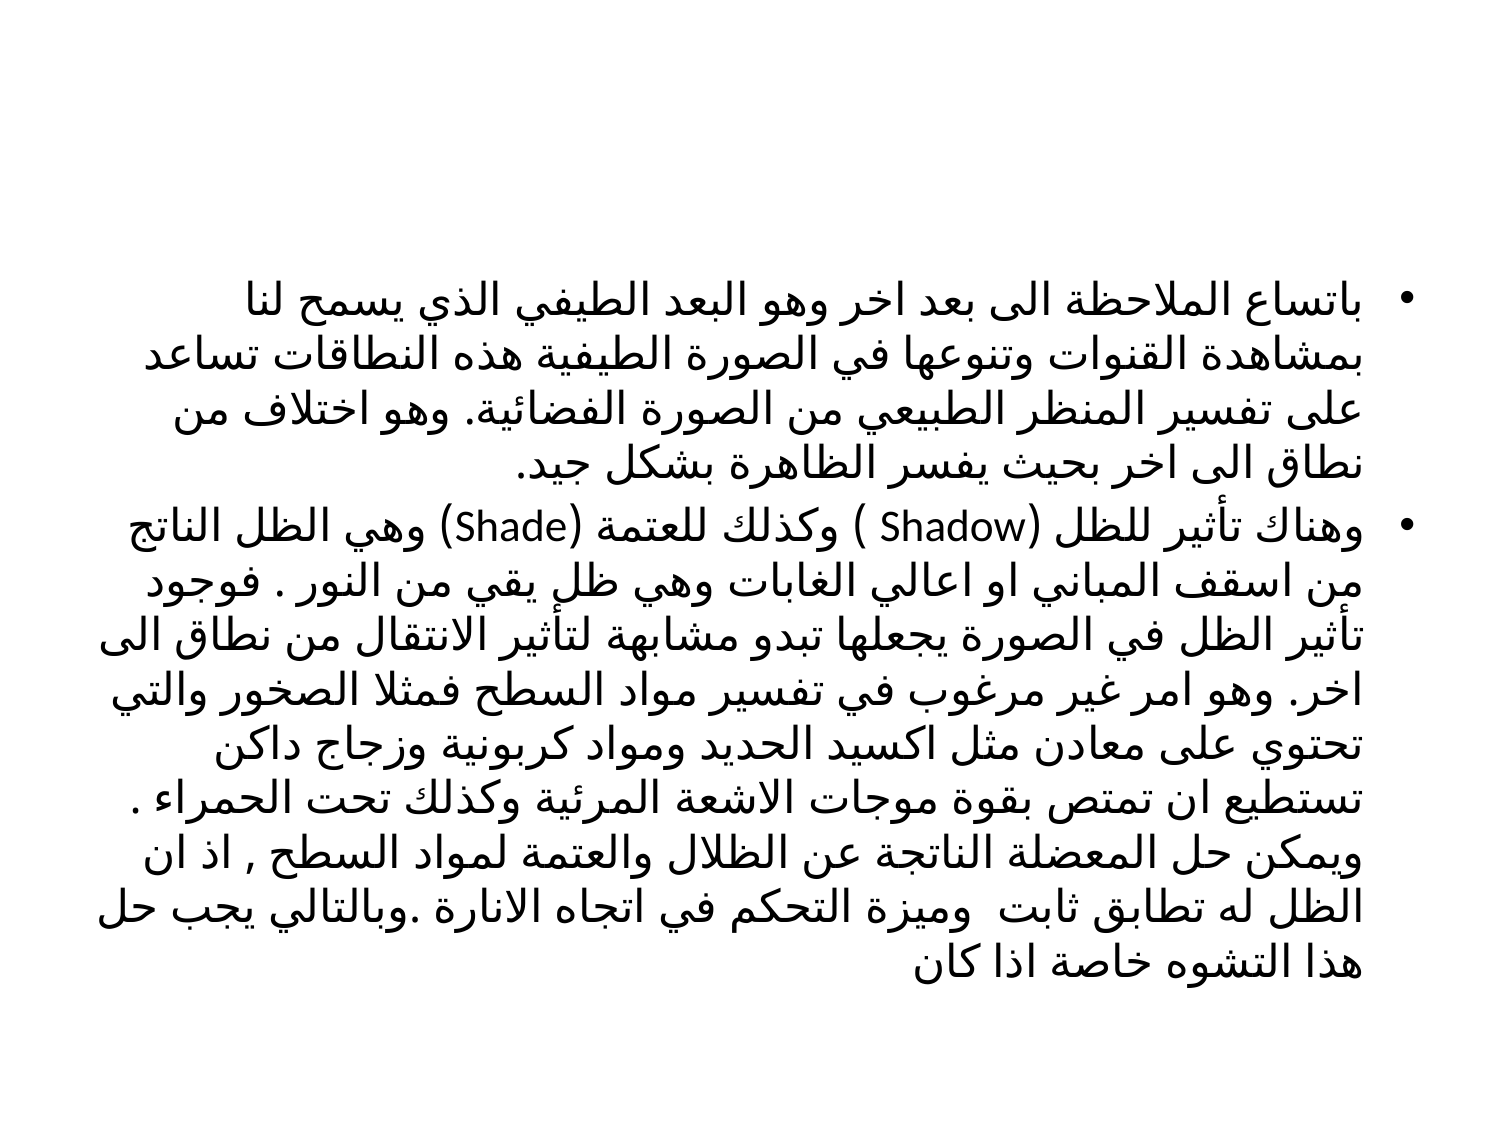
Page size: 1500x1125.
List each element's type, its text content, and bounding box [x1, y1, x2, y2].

list باتساع الملاحظة الى بعد اخر وهو البعد الطيفي الذي يسمح لنا بمشاهدة القنوات وتنوعها في الصورة الطيفية هذه النطاقات تساعد على تفسير المنظر الطبيعي من الصورة الفضائية. وهو اختلاف من نطاق الى اخر بحيث يفسر الظاهرة بشكل جيد. وهناك تأثير للظل (Shadow ) وكذلك للعتمة (Shade) وهي الظل الناتج من اسقف المباني او اعالي الغابات وهي ظل يقي من النور . فوجود تأثير الظل في الصورة يجعلها تبدو مشابهة لتأثير الانتقال من نطاق الى اخر. وهو امر غير مرغوب في تفسير مواد السطح فمثلا الصخور والتي تحتوي على معادن مثل اكسيد الحديد ومواد كربونية وزجاج داكن تستطيع ان تمتص بقوة موجات الاشعة المرئية وكذلك تحت الحمراء . ويمكن حل المعضلة الناتجة عن الظلال والعتمة لمواد السطح , اذ ان الظل له تطابق ثابت وميزة التحكم في اتجاه الانارة .وبالتالي يجب حل هذا التشوه خاصة اذا كان [75, 262, 1425, 1005]
